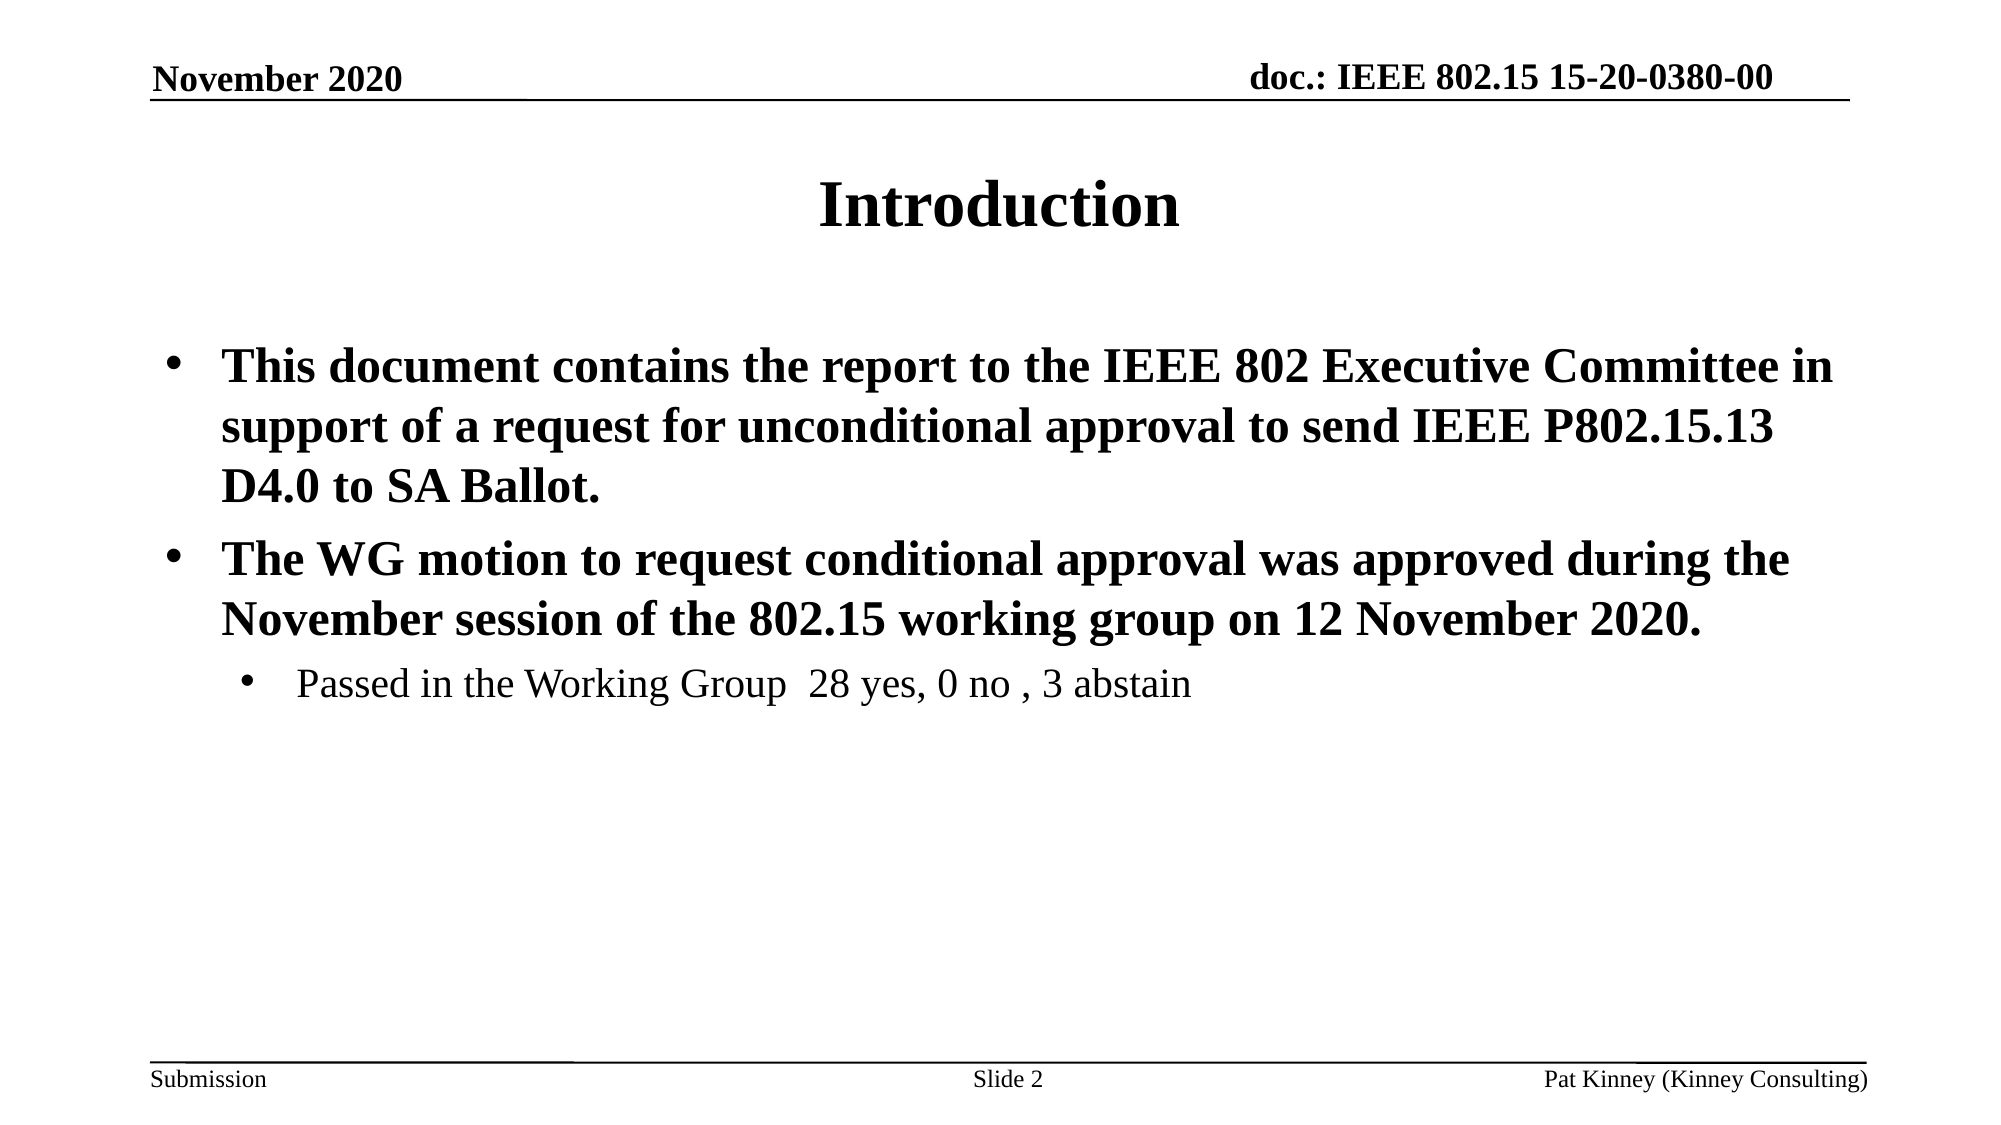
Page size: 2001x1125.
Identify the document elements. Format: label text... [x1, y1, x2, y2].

list This document contains the report to the IEEE 802 Executive Committee in support of a request for unconditional approval to send IEEE P802.15.13 D4.0 to SA Ballot. The WG motion to request conditional approval was approved during the November session of the 802.15 working group on 12 November 2020. Passed in the Working Group 28 yes, 0 no , 3 abstain [149, 324, 1850, 1000]
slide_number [152, 54, 563, 100]
slide_number Slide 2 [950, 1061, 1067, 1123]
footer Pat Kinney (Kinney Consulting) [1171, 1061, 1869, 1093]
title Introduction [149, 112, 1850, 288]
